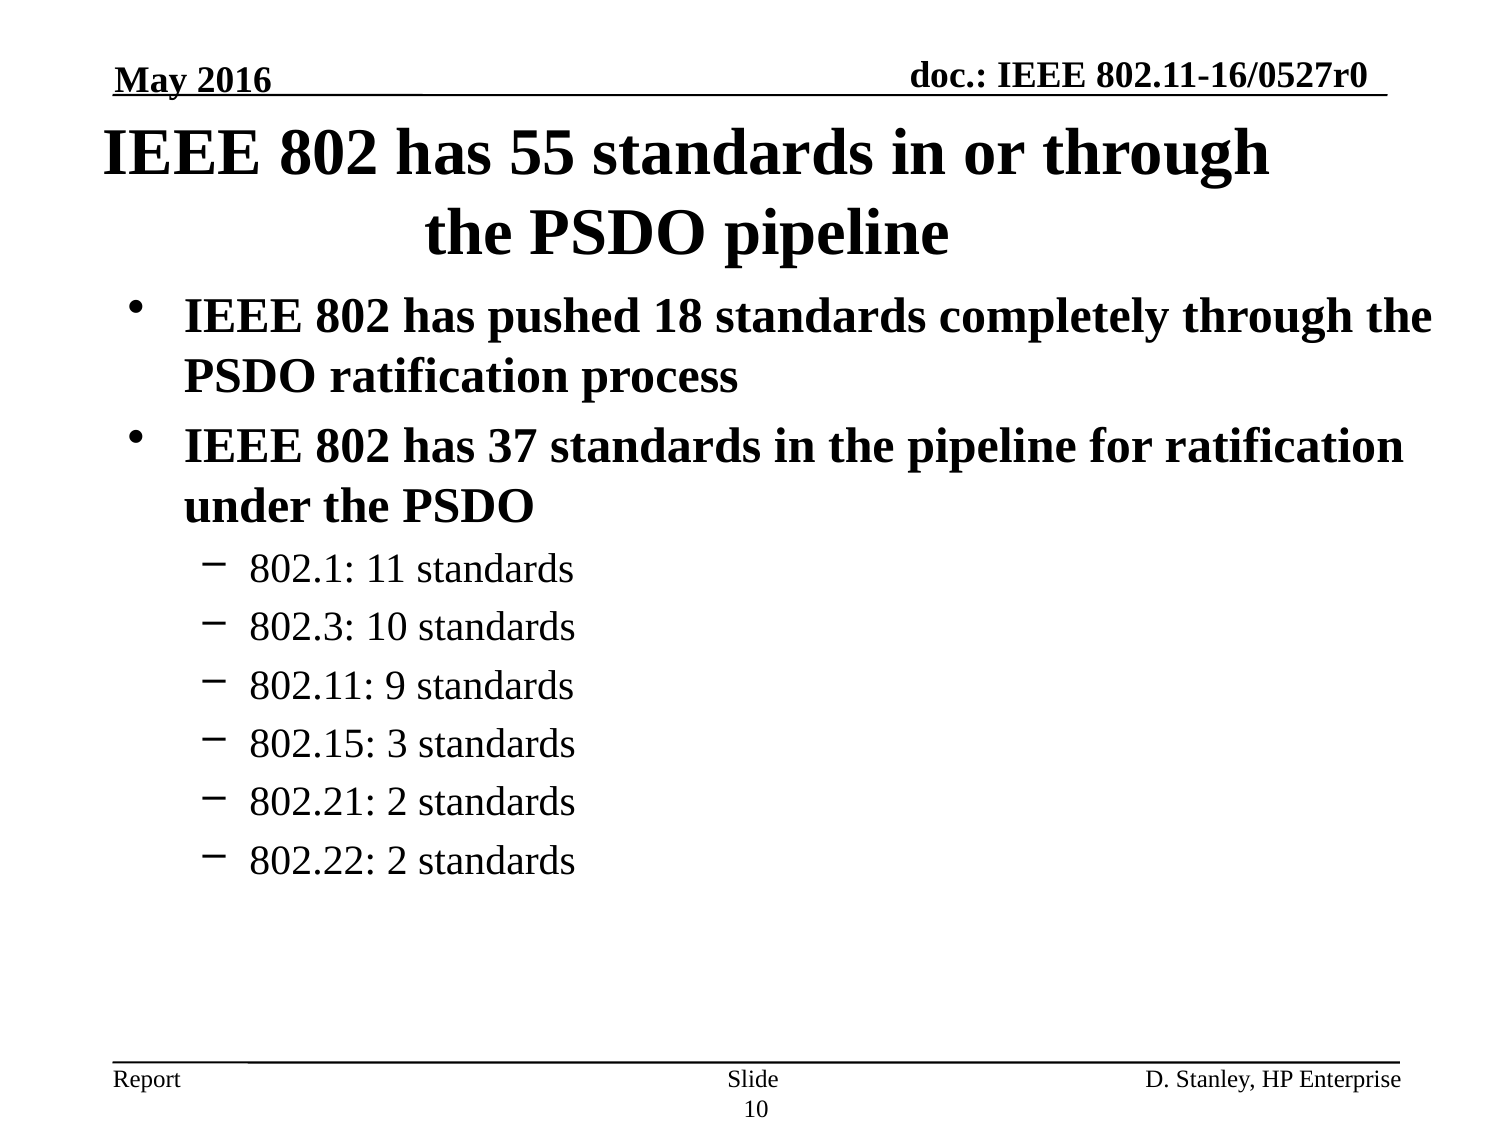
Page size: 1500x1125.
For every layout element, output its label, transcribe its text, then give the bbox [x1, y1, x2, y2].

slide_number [114, 54, 274, 99]
title IEEE 802 has 55 standards in or through the PSDO pipeline [50, 99, 1325, 275]
slide_number Slide 10 [720, 1063, 792, 1093]
list IEEE 802 has pushed 18 standards completely through the PSDO ratification process IEEE 802 has 37 standards in the pipeline for ratification under the PSDO 802.1: 11 standards 802.3: 10 standards 802.11: 9 standards 802.15: 3 standards 802.21: 2 standards 802.22: 2 standards [112, 275, 1463, 1063]
footer D. Stanley, HP Enterprise [1034, 1063, 1402, 1093]
